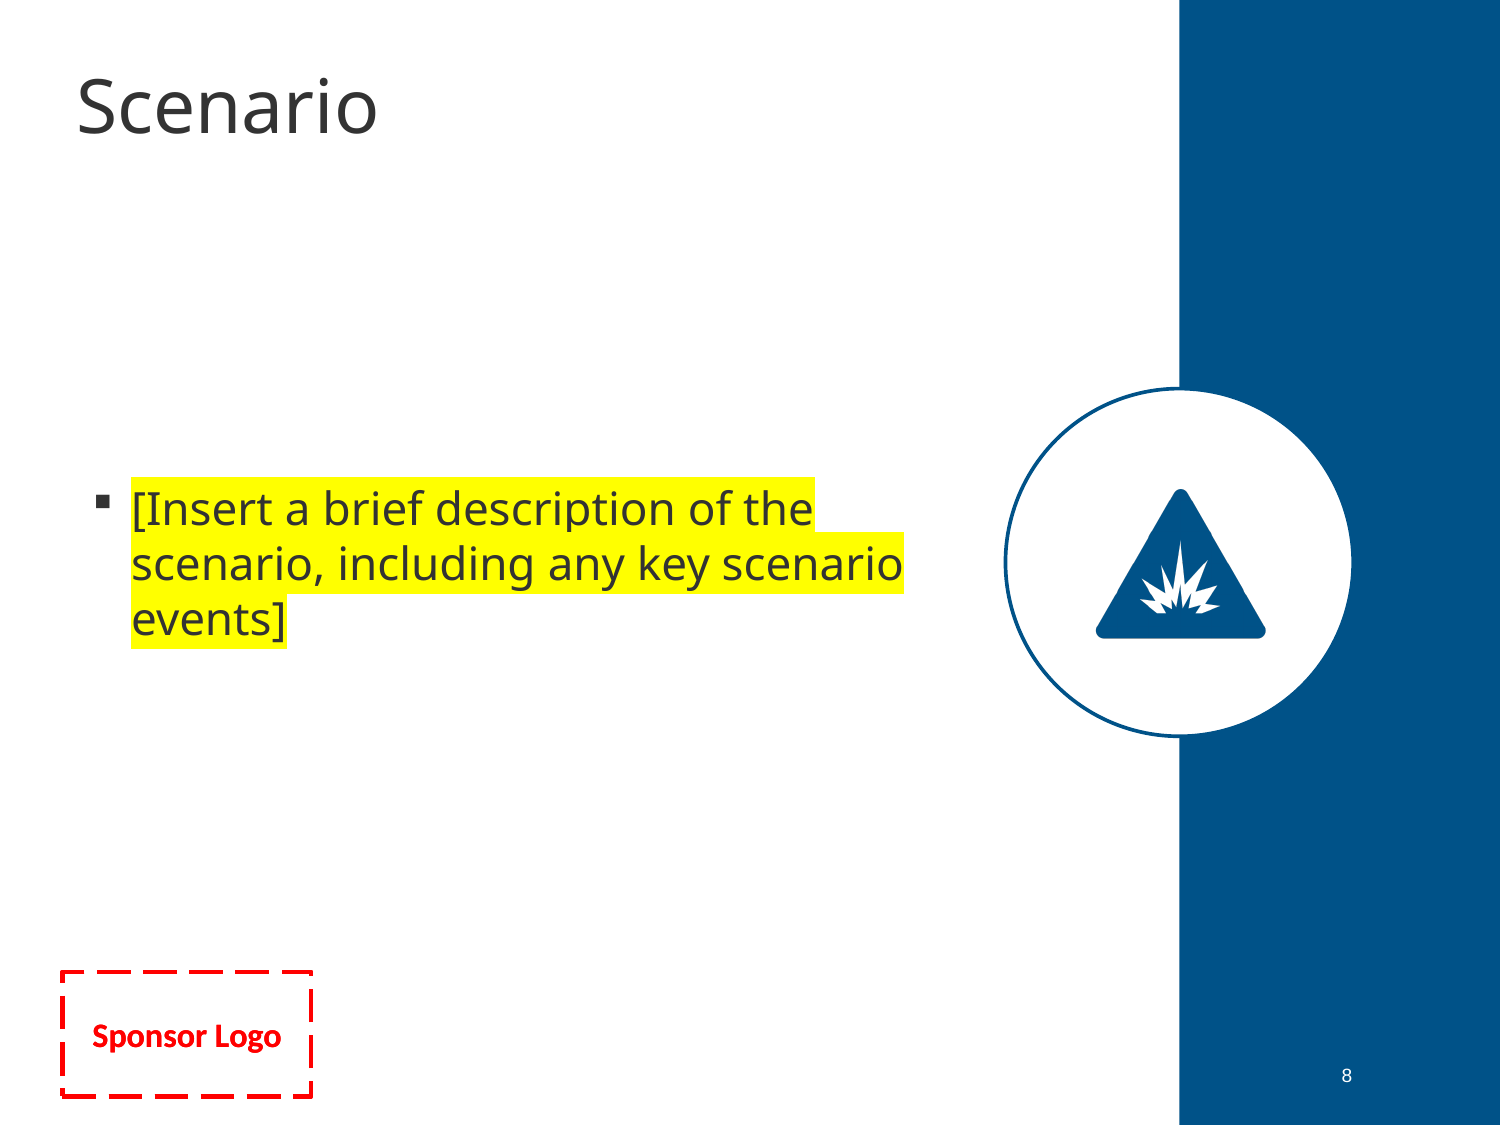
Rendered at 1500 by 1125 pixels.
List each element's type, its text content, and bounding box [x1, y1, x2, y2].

text_box [1003, 386, 1356, 739]
slide_number 8 [1242, 1052, 1368, 1098]
text_box [1177, 0, 1500, 1125]
list [Insert a brief description of the scenario, including any key scenario events] [77, 228, 1008, 897]
title Scenario [61, 21, 981, 186]
picture [1086, 469, 1275, 658]
